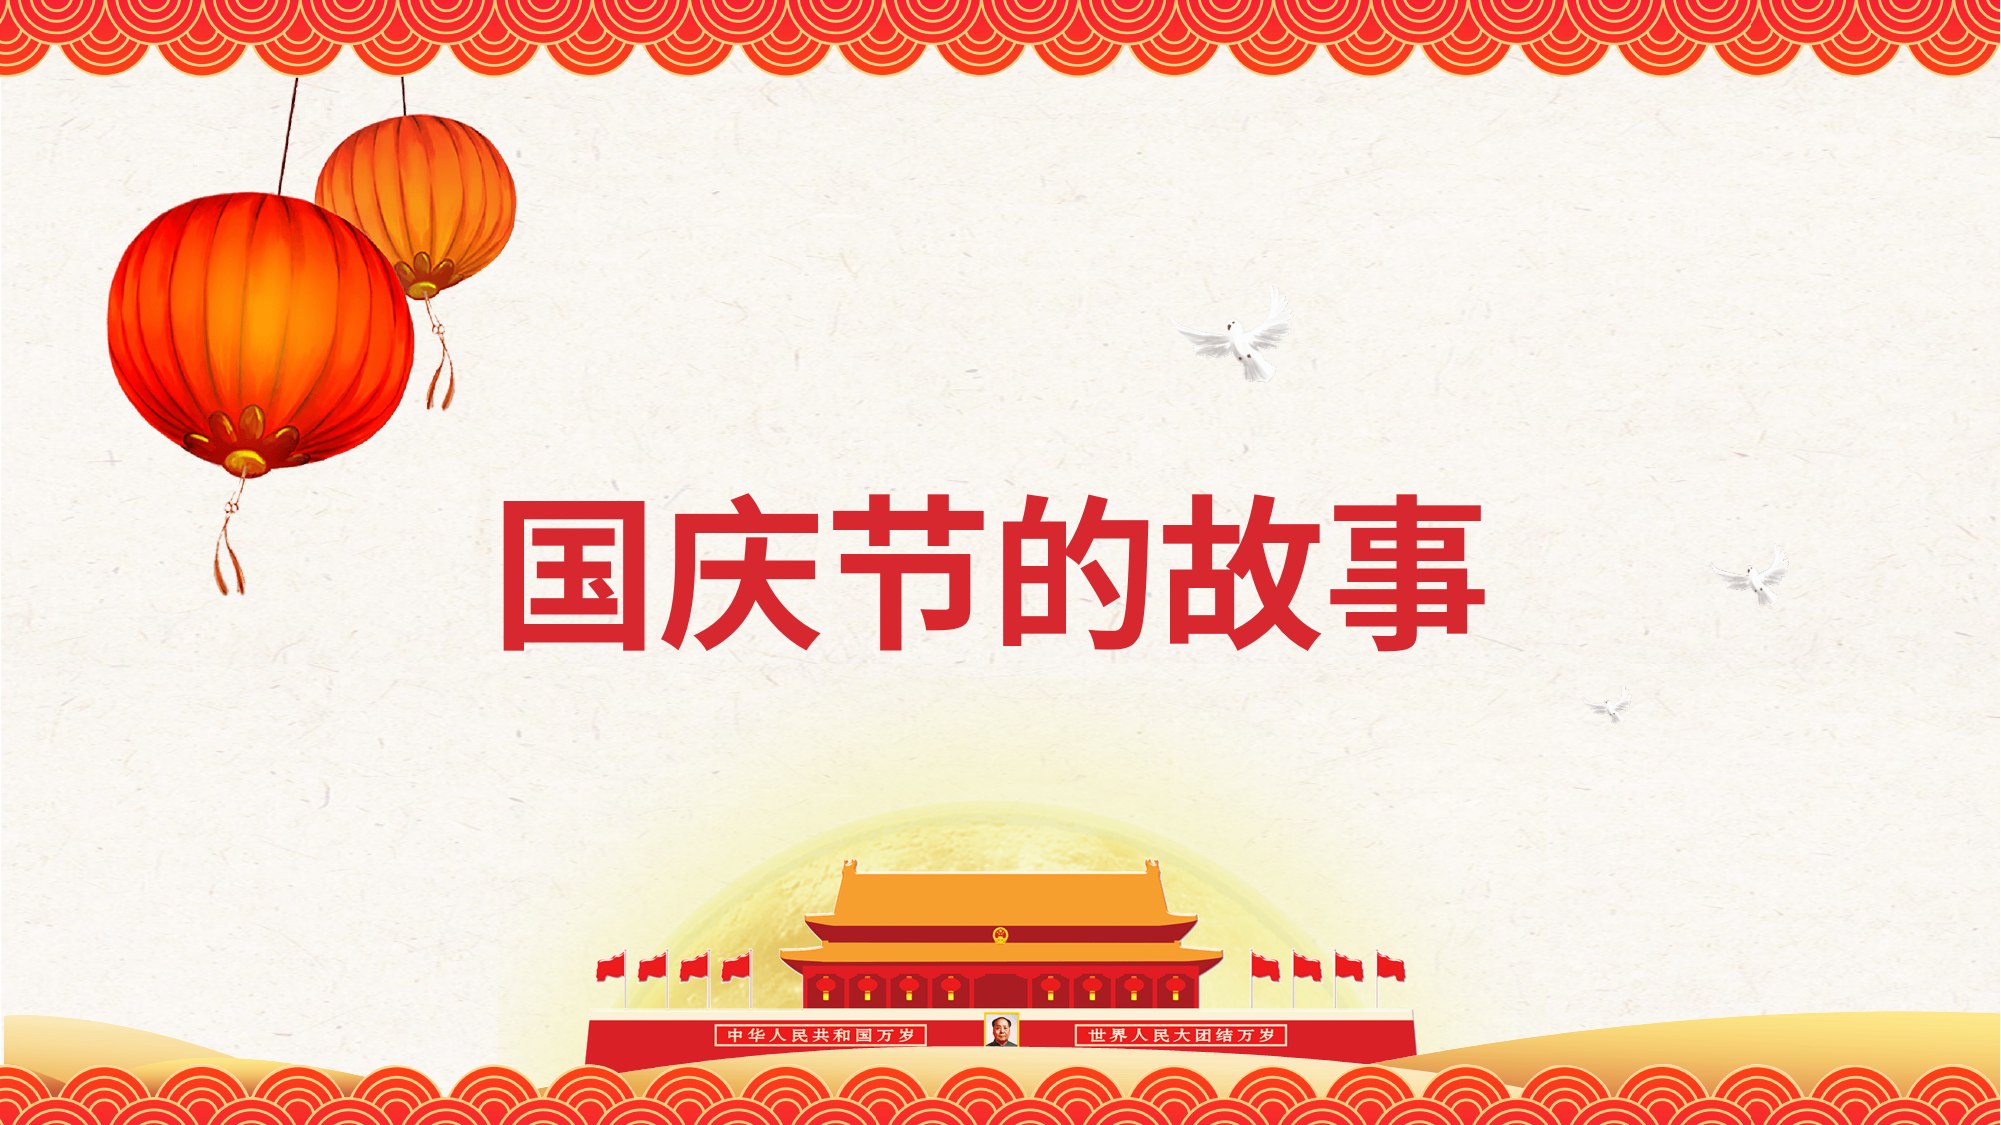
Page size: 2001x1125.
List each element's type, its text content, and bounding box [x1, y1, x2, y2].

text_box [0, 0, 2000, 78]
text_box 国庆节的故事 [476, 462, 1170, 678]
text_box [0, 1064, 2000, 1125]
picture [0, 78, 2000, 1064]
